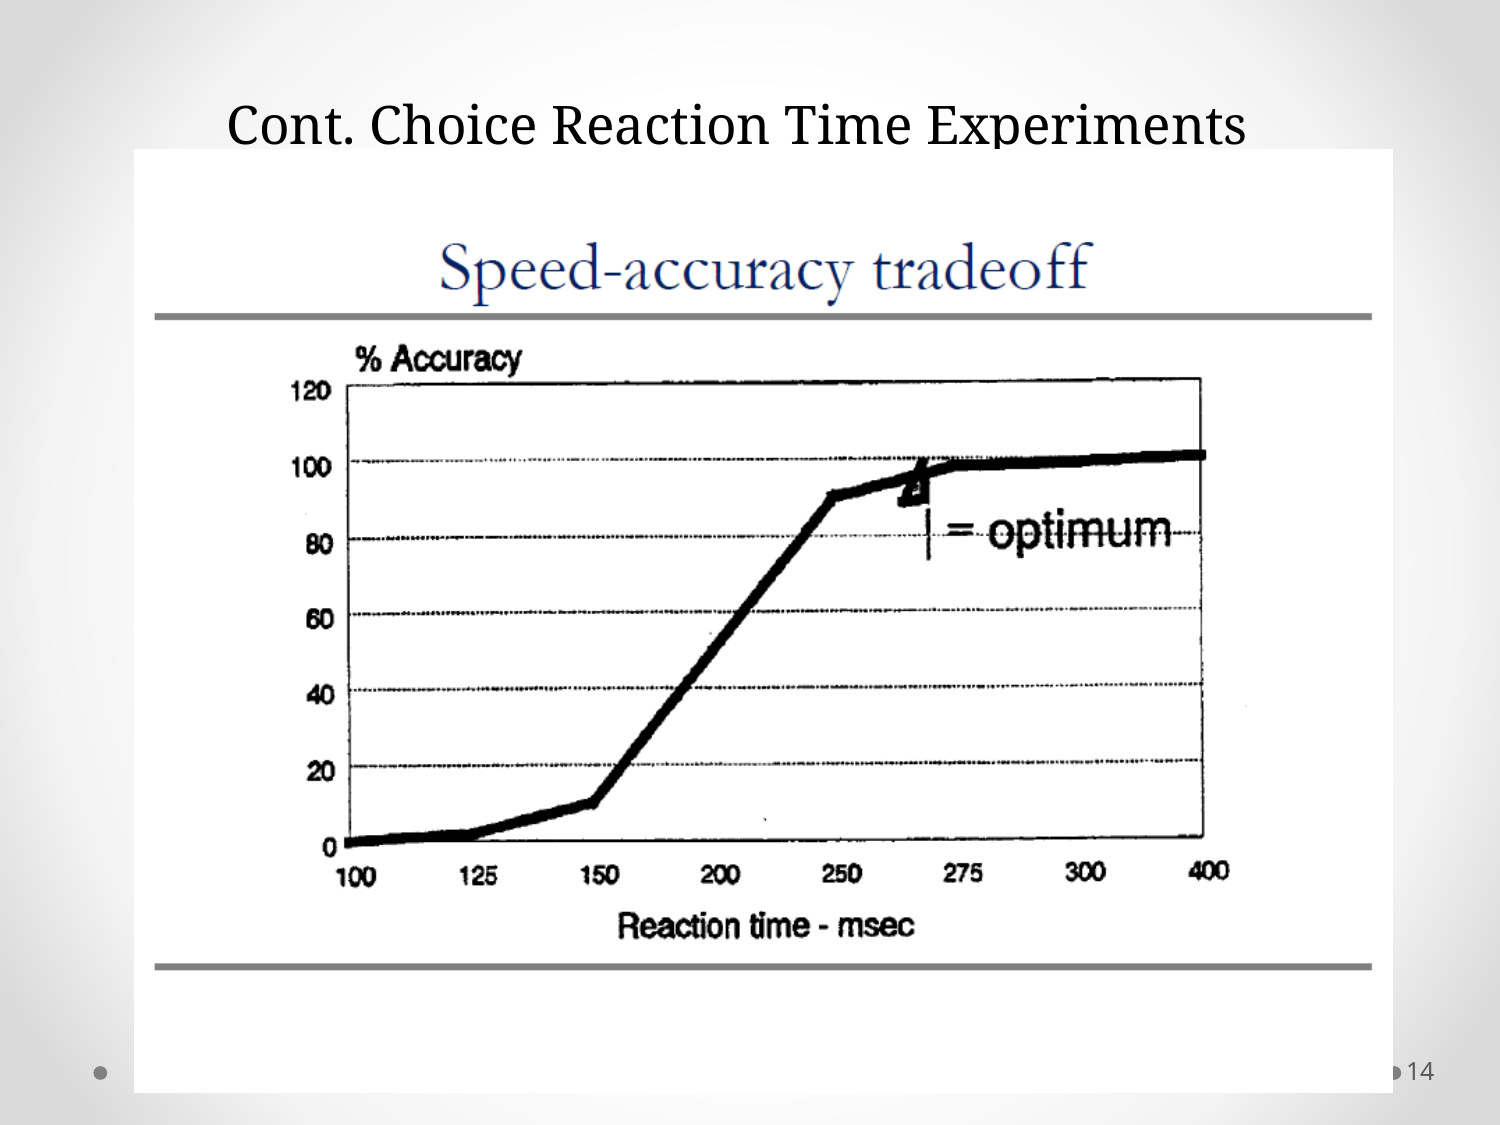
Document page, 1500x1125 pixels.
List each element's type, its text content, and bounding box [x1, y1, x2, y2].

slide_number 14 [1401, 1042, 1494, 1103]
picture [0, 1, 1500, 1125]
title Cont. Choice Reaction Time Experiments [62, 62, 1413, 163]
